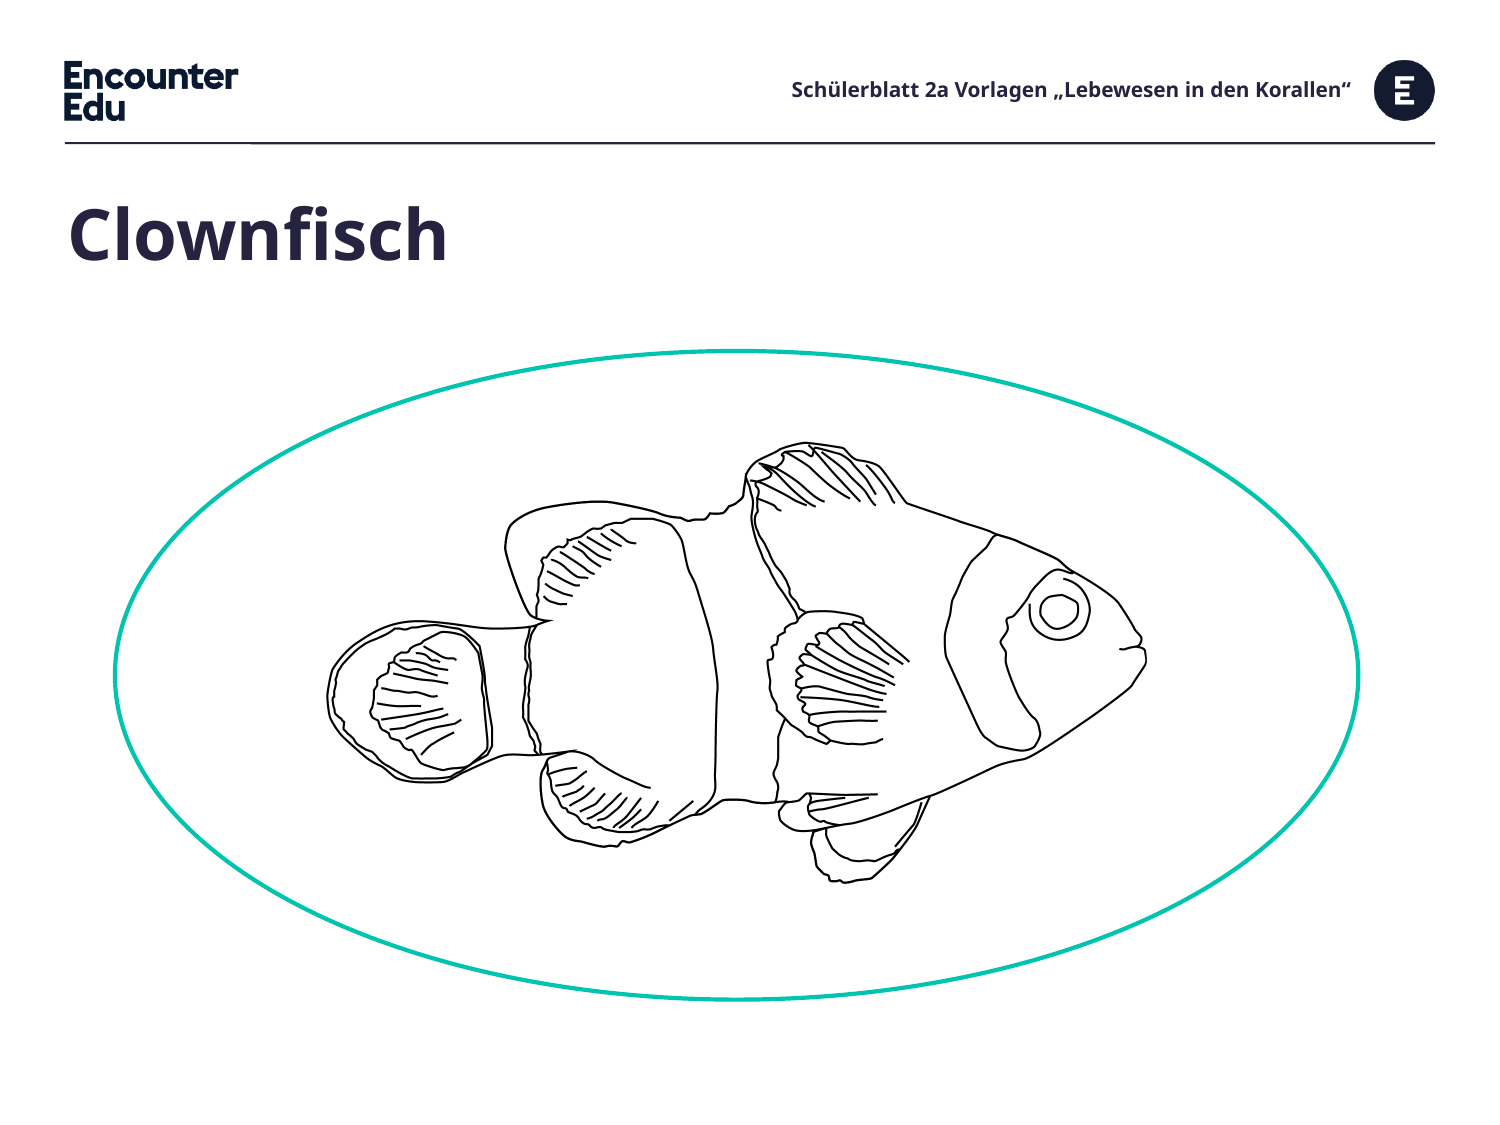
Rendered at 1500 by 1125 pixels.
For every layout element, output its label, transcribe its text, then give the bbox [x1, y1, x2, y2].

text_box [114, 366, 1359, 1000]
picture [1372, 58, 1436, 122]
picture [60, 59, 243, 122]
title Schülerblatt 2a Vorlagen „Lebewesen in den Korallen“ [749, 67, 1359, 114]
picture [325, 441, 1148, 884]
list Clownfisch [59, 191, 929, 394]
